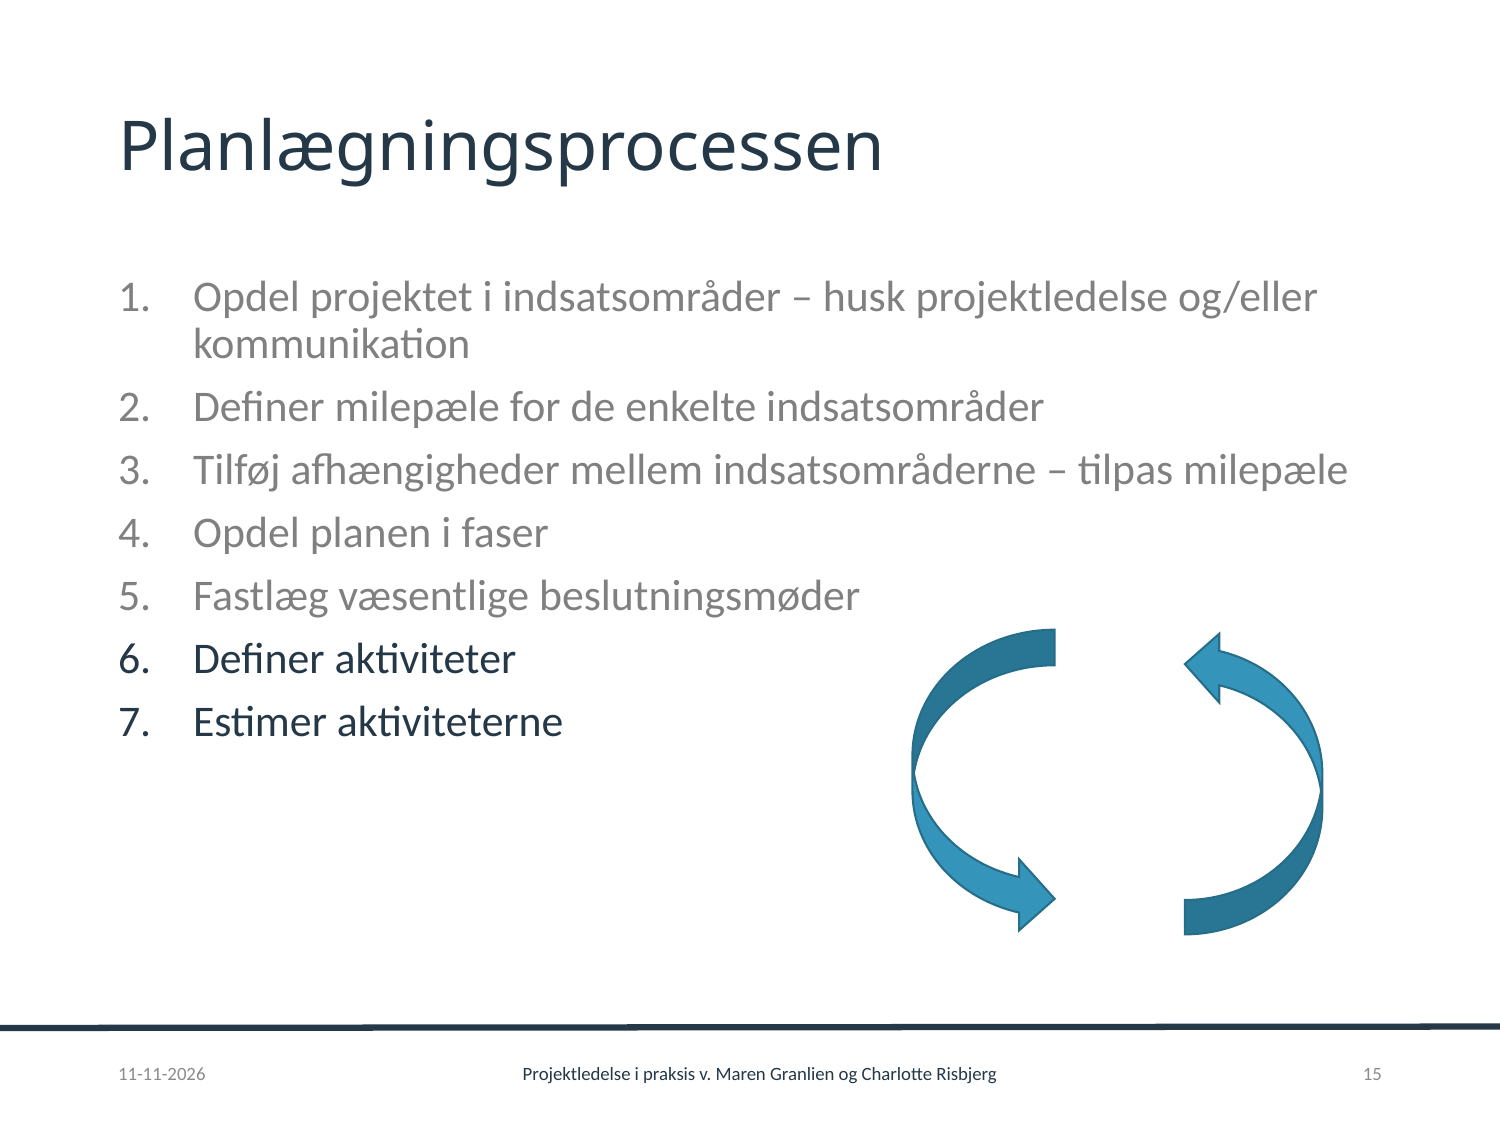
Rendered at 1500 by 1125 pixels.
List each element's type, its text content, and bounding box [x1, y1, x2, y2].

title Planlægningsprocessen [103, 39, 1397, 257]
text_box [911, 628, 1057, 933]
slide_number 15 [1281, 1042, 1397, 1103]
text_box [1183, 631, 1324, 936]
footer Projektledelse i praksis v. Maren Granlien og Charlotte Risbjerg [265, 1042, 1254, 1103]
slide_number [103, 1042, 252, 1103]
list Opdel projektet i indsatsområder – husk projektledelse og/eller kommunikation Definer milepæle for de enkelte indsatsområder Tilføj afhængigheder mellem indsatsområderne – tilpas milepæle Opdel planen i faser Fastlæg væsentlige beslutningsmøder Definer aktiviteter Estimer aktiviteterne [103, 266, 1397, 995]
